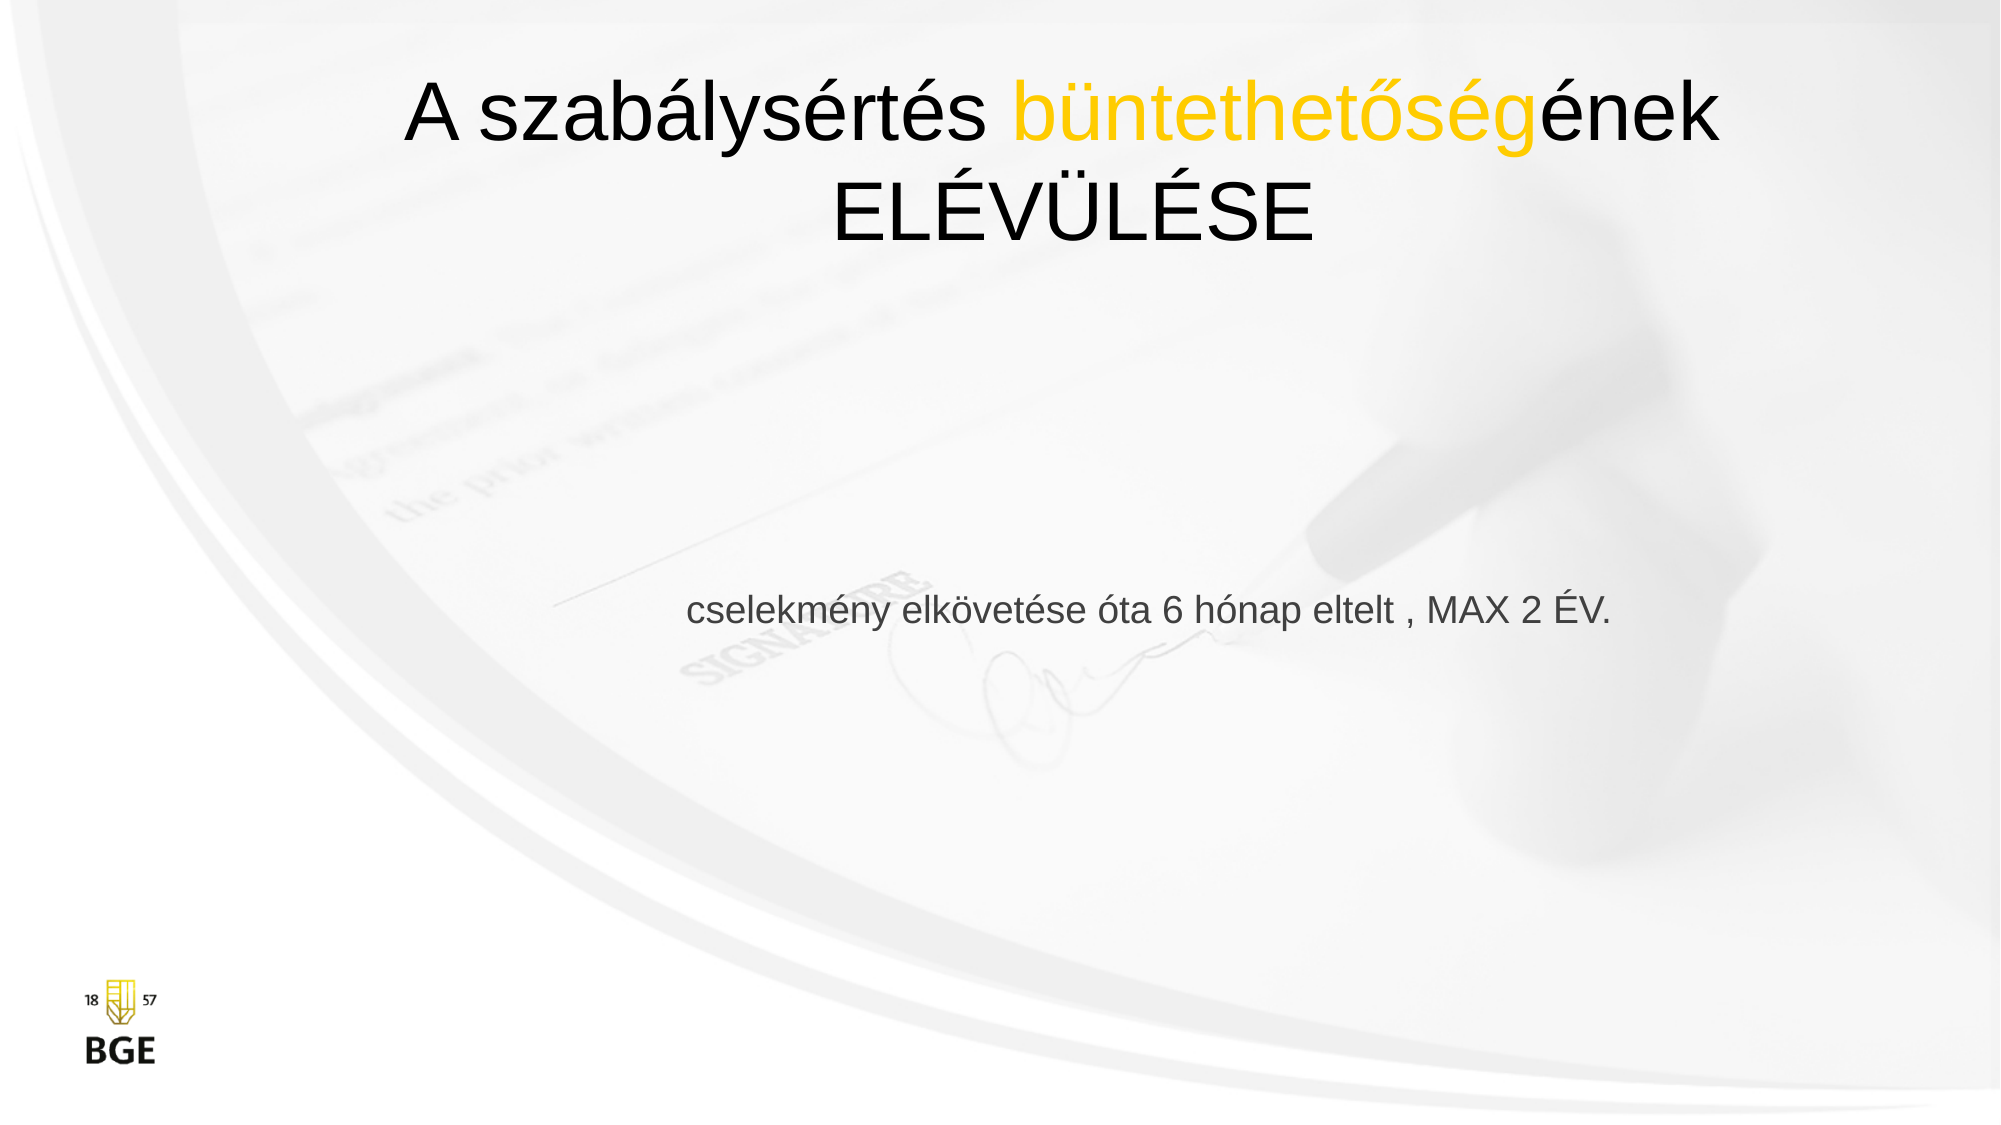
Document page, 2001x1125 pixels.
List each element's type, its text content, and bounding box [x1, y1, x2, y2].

list cselekmény elkövetése óta 6 hónap eltelt , MAX 2 ÉV. [174, 324, 1973, 1000]
text_box A szabálysértés büntethetőségének ELÉVÜLÉSE [174, 49, 1973, 285]
picture [0, 0, 2001, 1125]
